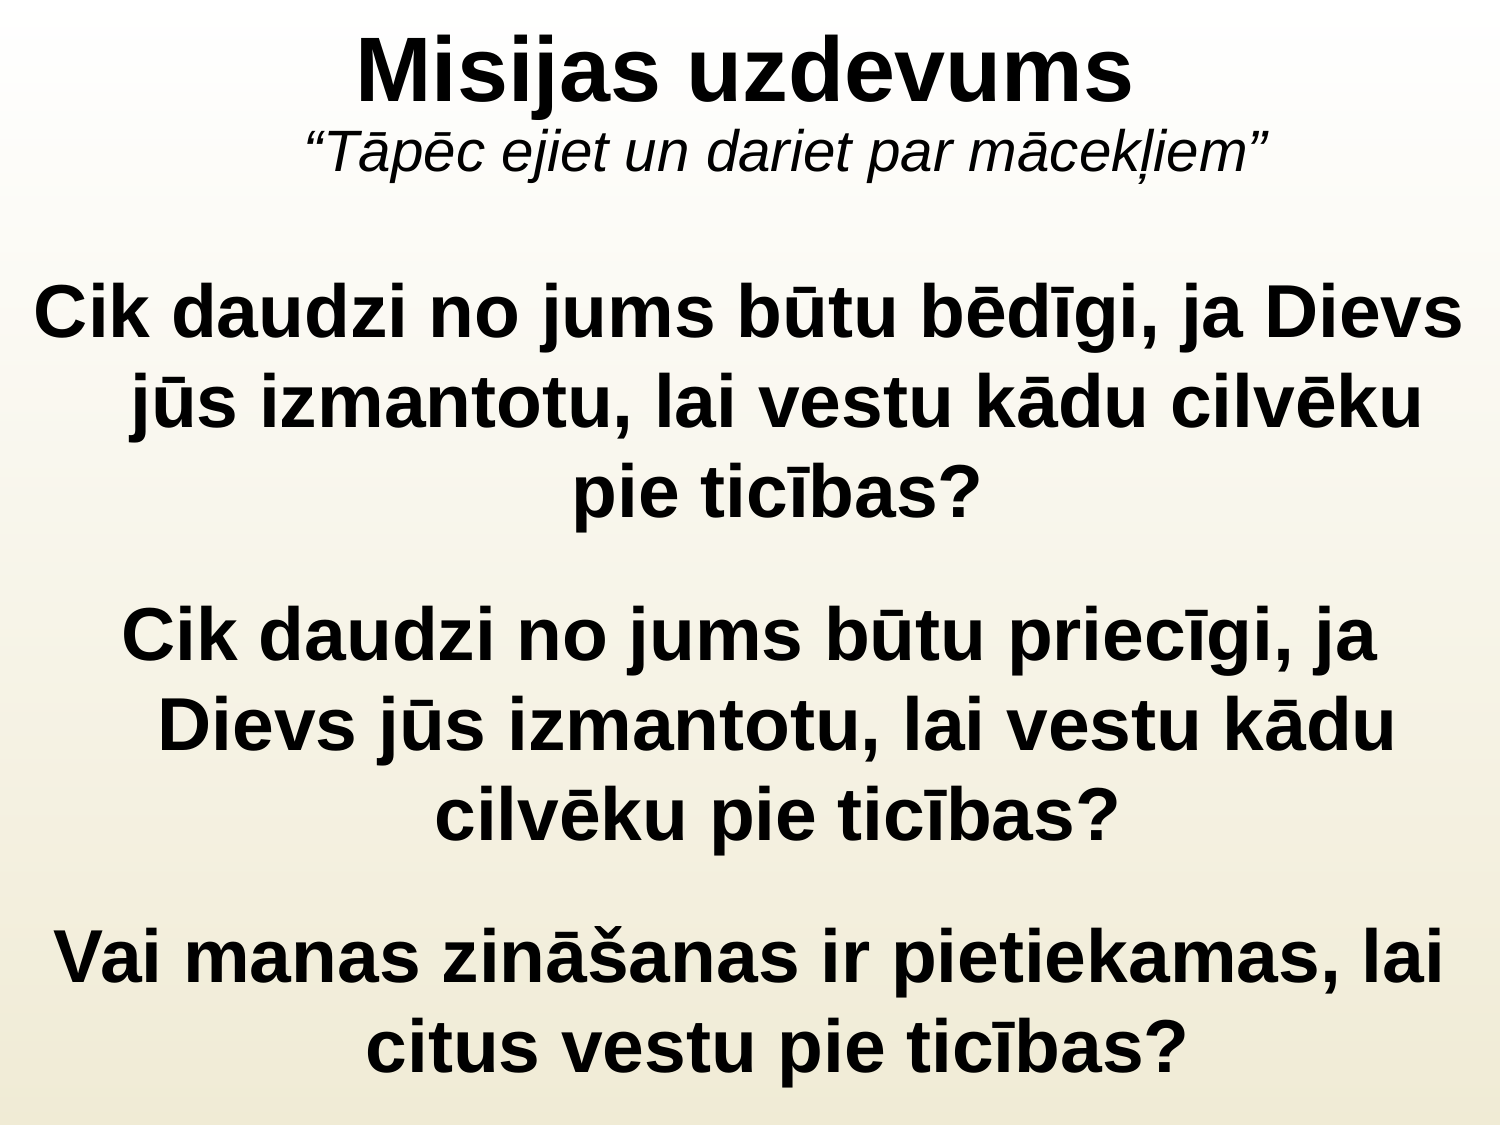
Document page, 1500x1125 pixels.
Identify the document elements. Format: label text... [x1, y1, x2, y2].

title Misijas uzdevums [70, 0, 1421, 105]
text_box Cik daudzi no jums būtu bēdīgi, ja Dievs jūs izmantotu, lai vestu kādu cilvēku pie ticības? Cik daudzi no jums būtu priecīgi, ja Dievs jūs izmantotu, lai vestu kādu cilvēku pie ticības? Vai manas zināšanas ir pietiekamas, lai citus vestu pie ticības? [0, 255, 1500, 350]
list “Tāpēc ejiet un dariet par mācekļiem” [0, 105, 1500, 200]
